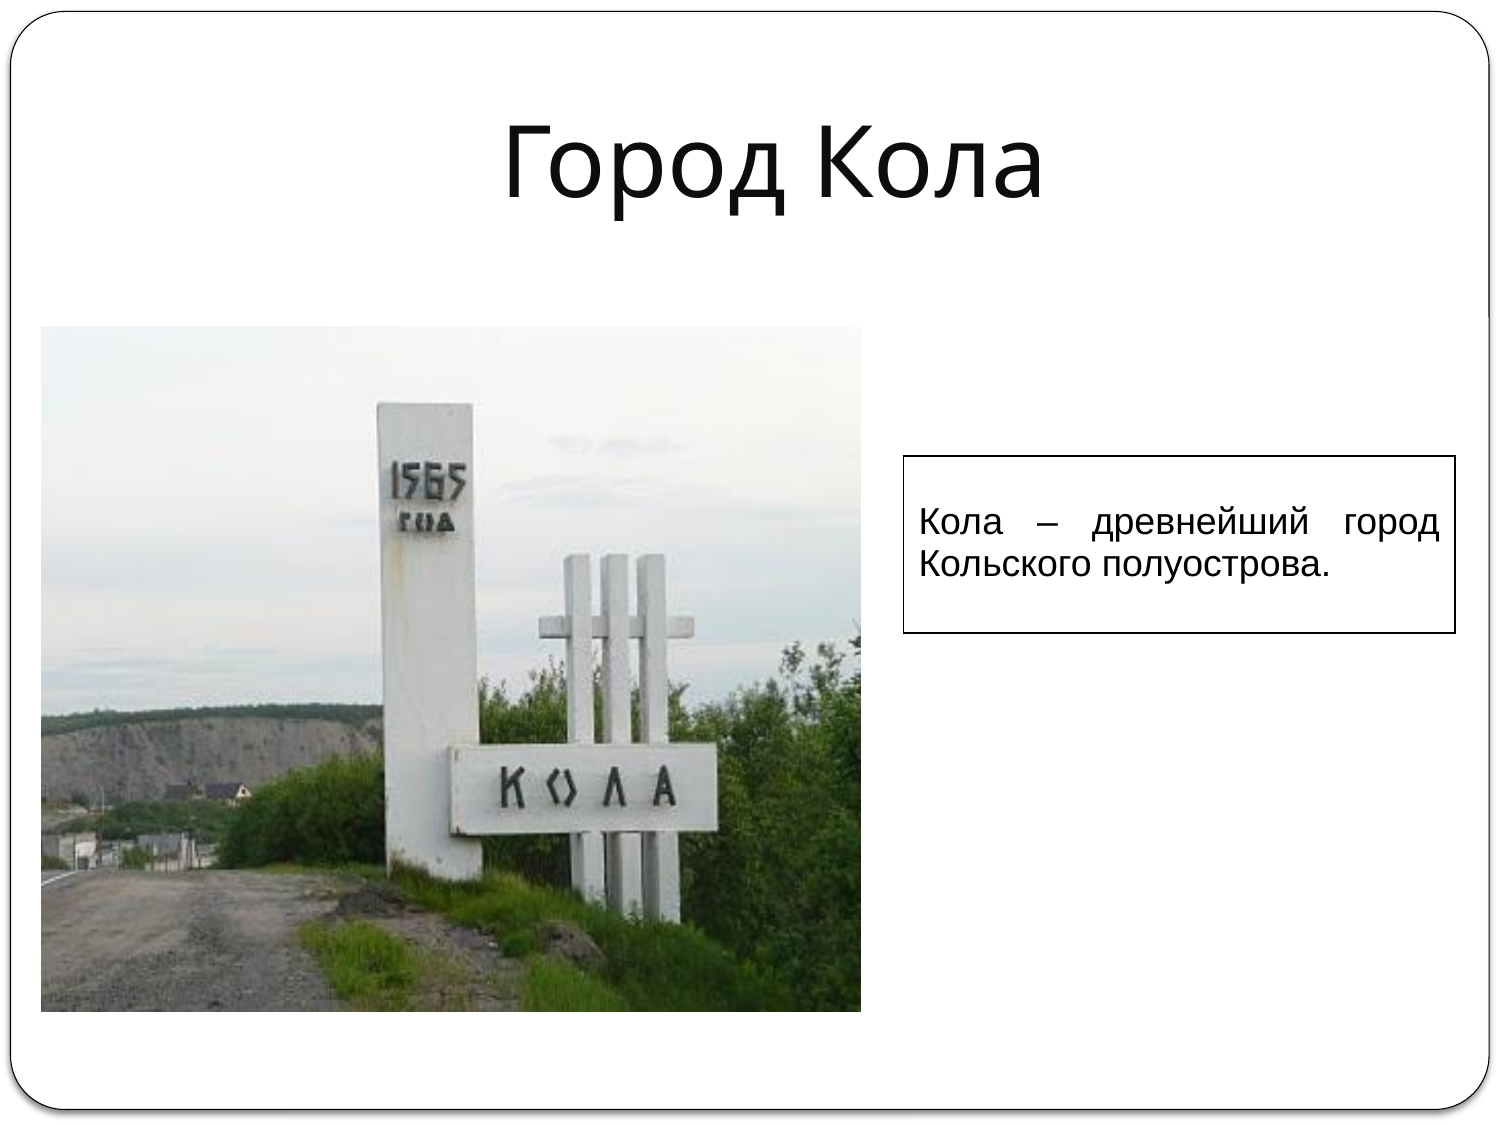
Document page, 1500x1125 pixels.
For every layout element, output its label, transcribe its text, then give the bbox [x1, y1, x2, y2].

title Город Кола [150, 45, 1425, 233]
picture [40, 326, 861, 1012]
table_header Кола – древнейший город Кольского полуострова. [904, 457, 1454, 632]
